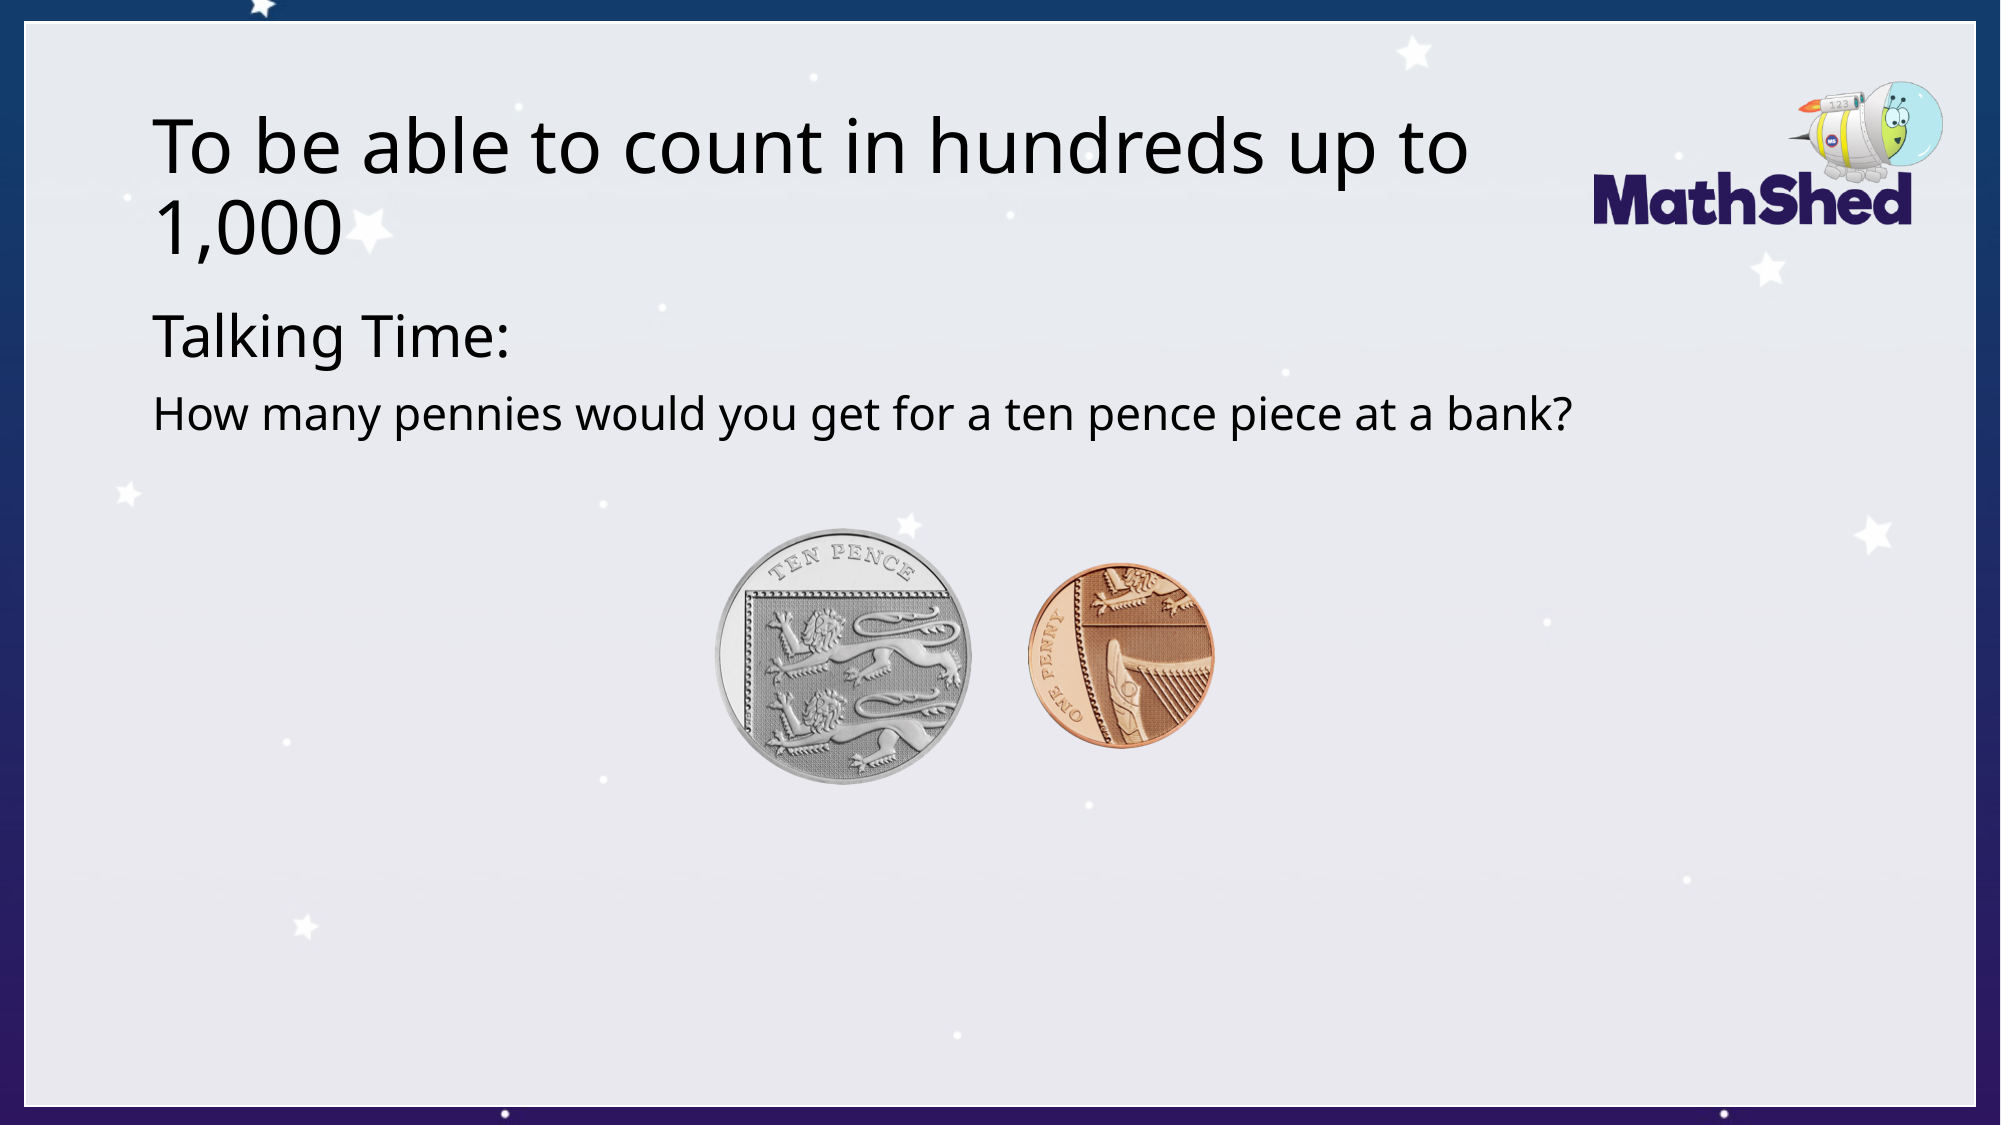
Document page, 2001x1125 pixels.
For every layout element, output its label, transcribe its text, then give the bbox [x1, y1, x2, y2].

title To be able to count in hundreds up to 1,000 [137, 81, 1578, 299]
picture [0, 0, 2001, 1125]
list Talking Time: How many pennies would you get for a ten pence piece at a bank? [137, 299, 1863, 1014]
